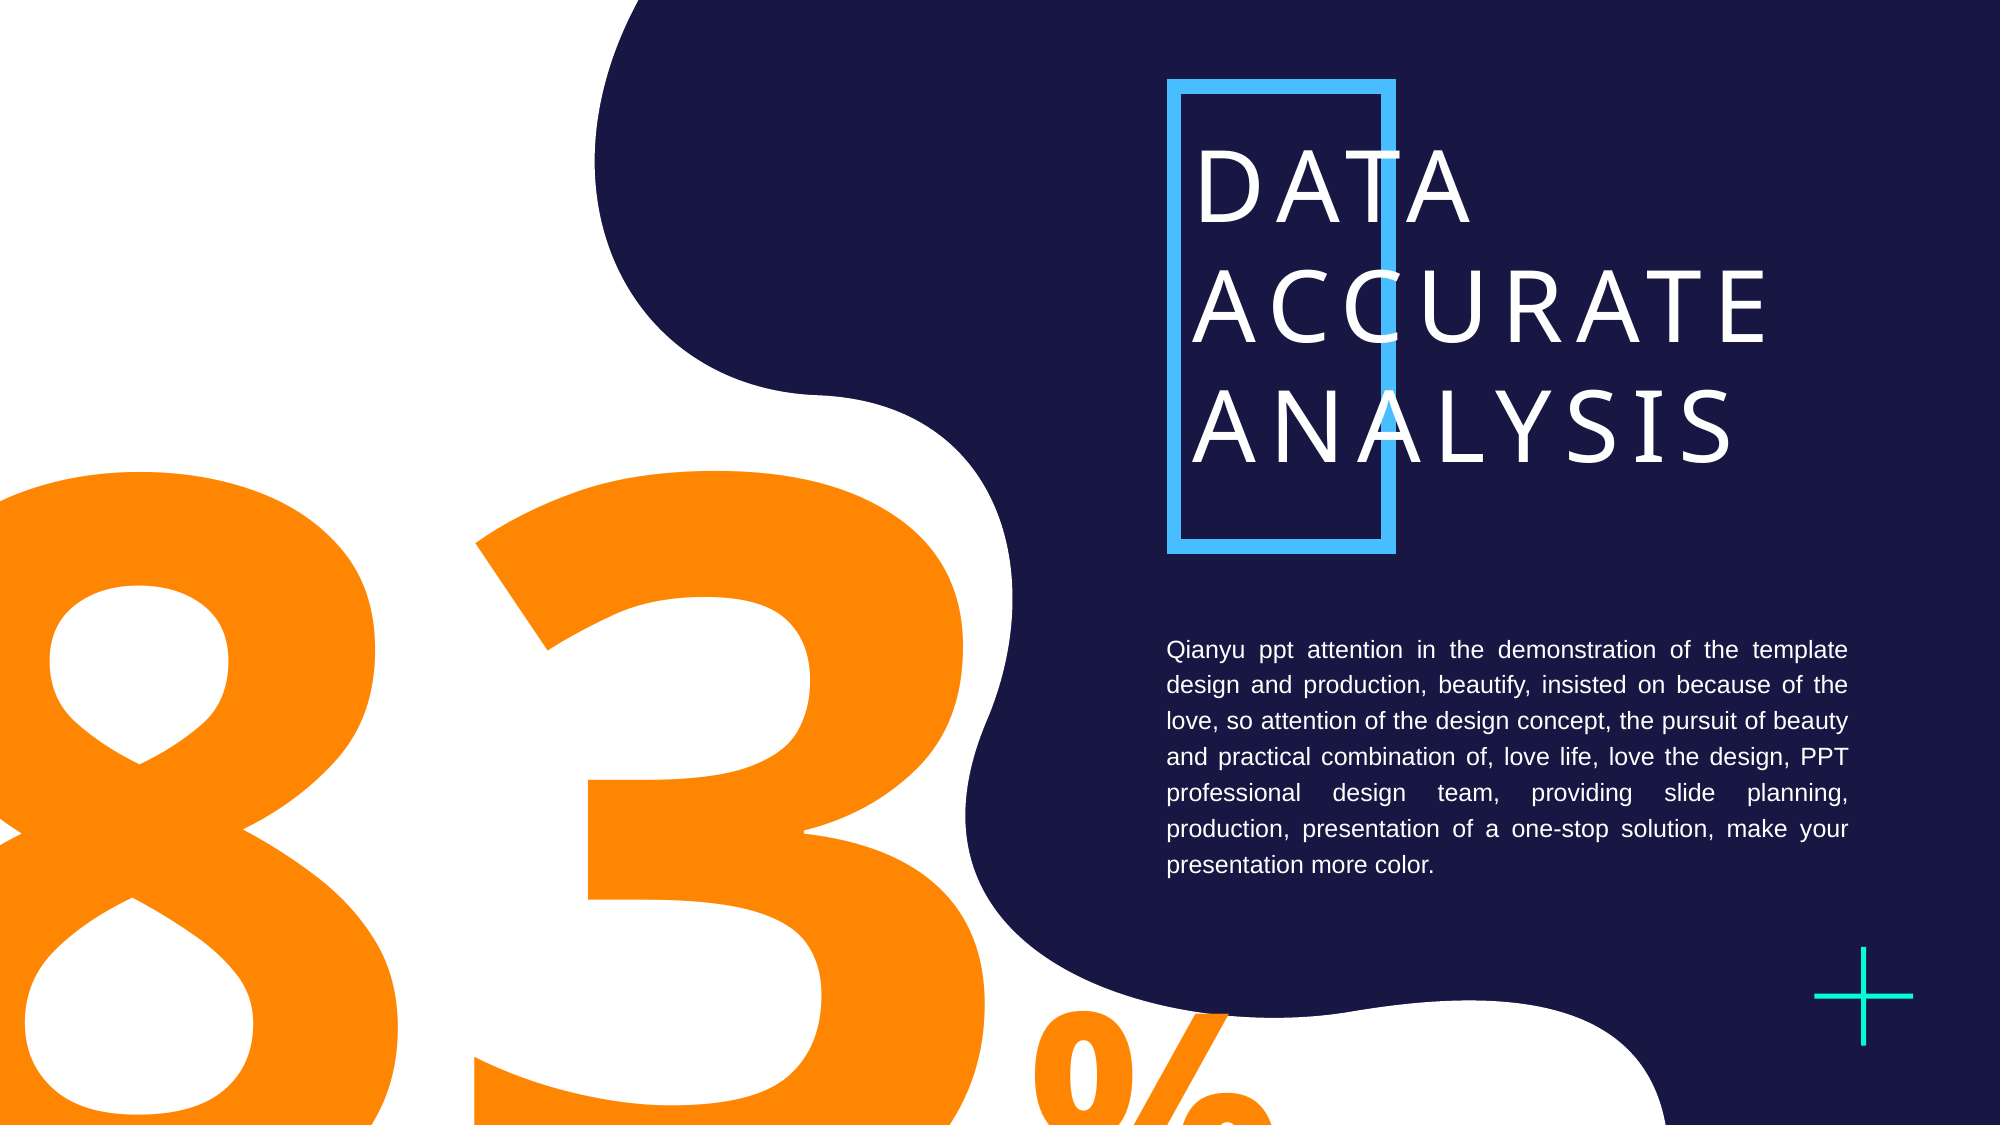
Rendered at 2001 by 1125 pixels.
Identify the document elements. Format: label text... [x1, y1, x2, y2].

text_box Qianyu ppt attention in the demonstration of the template design and production, beautify, insisted on because of the love, so attention of the design concept, the pursuit of beauty and practical combination of, love life, love the design, PPT professional design team, providing slide planning, production, presentation of a one-stop solution, make your presentation more color. [1151, 619, 1866, 886]
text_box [1174, 86, 1751, 547]
text_box [1813, 946, 1914, 1047]
text_box [0, 0, 639, 178]
text_box 83% [0, 178, 2000, 1125]
